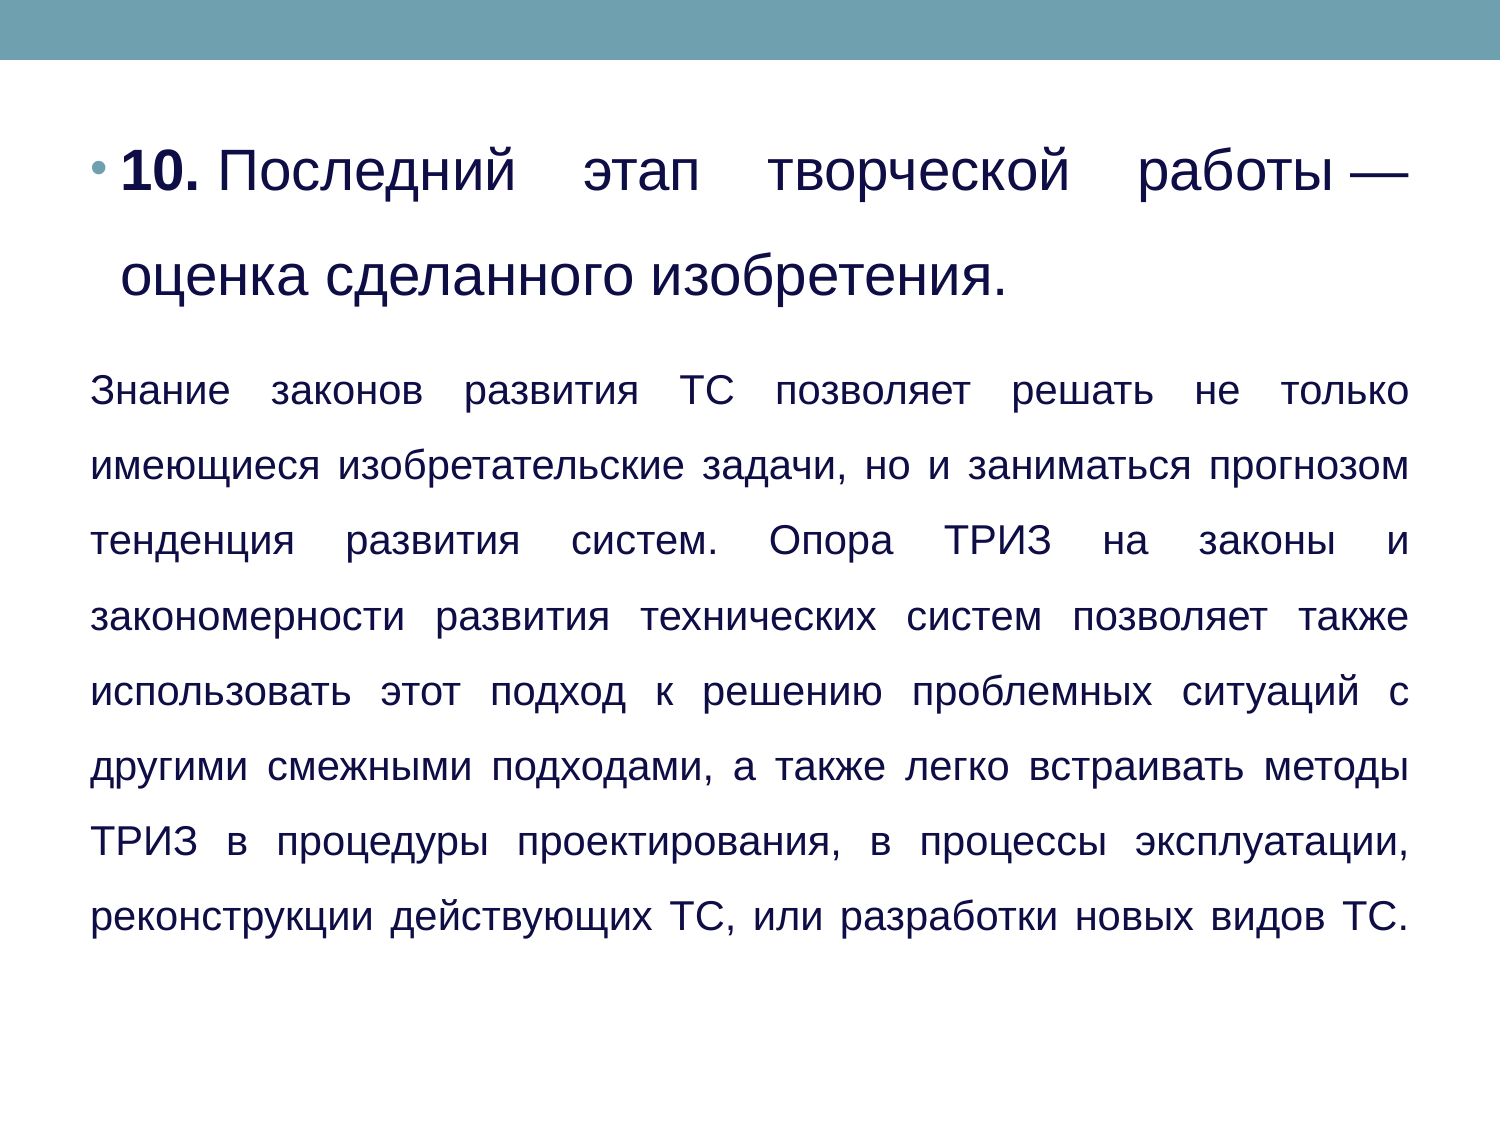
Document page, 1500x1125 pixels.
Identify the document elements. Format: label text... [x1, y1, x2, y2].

list 10. Последний этап творческой работы — оценка сделанного изобретения. Знание законов развития ТС позволяет решать не только имеющиеся изобретательские задачи, но и заниматься прогнозом тенденция развития систем. Опора ТРИЗ на законы и закономерности развития технических систем позволяет также использовать этот подход к решению проблемных ситуаций с другими смежными подходами, а также легко встраивать методы ТРИЗ в процедуры проектирования, в процессы эксплуатации, реконструкции действующих ТС, или разработки новых видов ТС. [75, 90, 1425, 1063]
